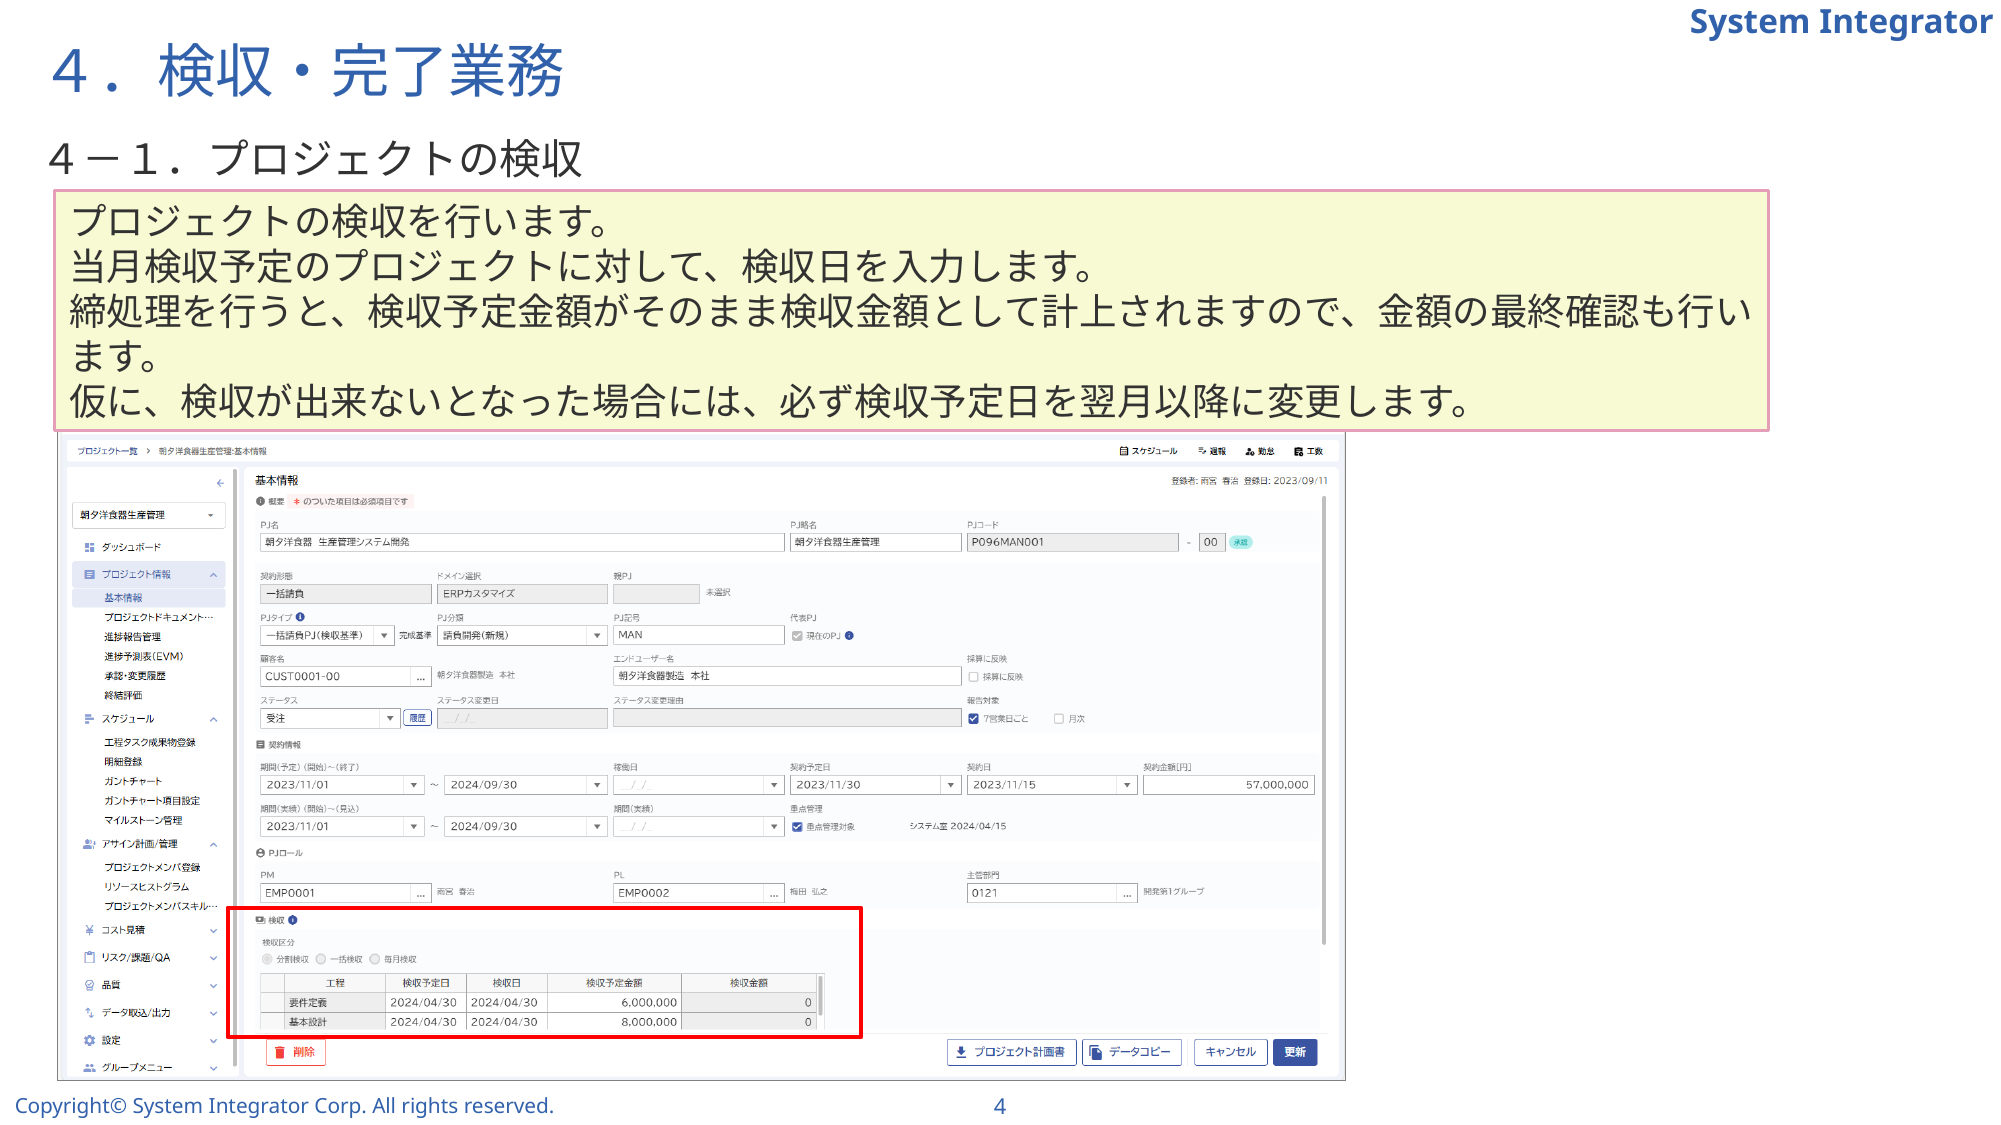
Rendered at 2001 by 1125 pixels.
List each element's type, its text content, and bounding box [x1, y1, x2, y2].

list ４－１．プロジェクトの検収 [25, 125, 1975, 244]
picture [56, 402, 1346, 1082]
title ４．検収・完了業務 [25, 42, 1975, 95]
text_box プロジェクトの検収を行います。 当月検収予定のプロジェクトに対して、検収日を入力します。 締処理を行うと、検収予定金額がそのまま検収金額として計上されますので、金額の最終確認も行います。 仮に、検収が出来ないとなった場合には、必ず検収予定日を翌月以降に変更します。 [54, 190, 1769, 431]
